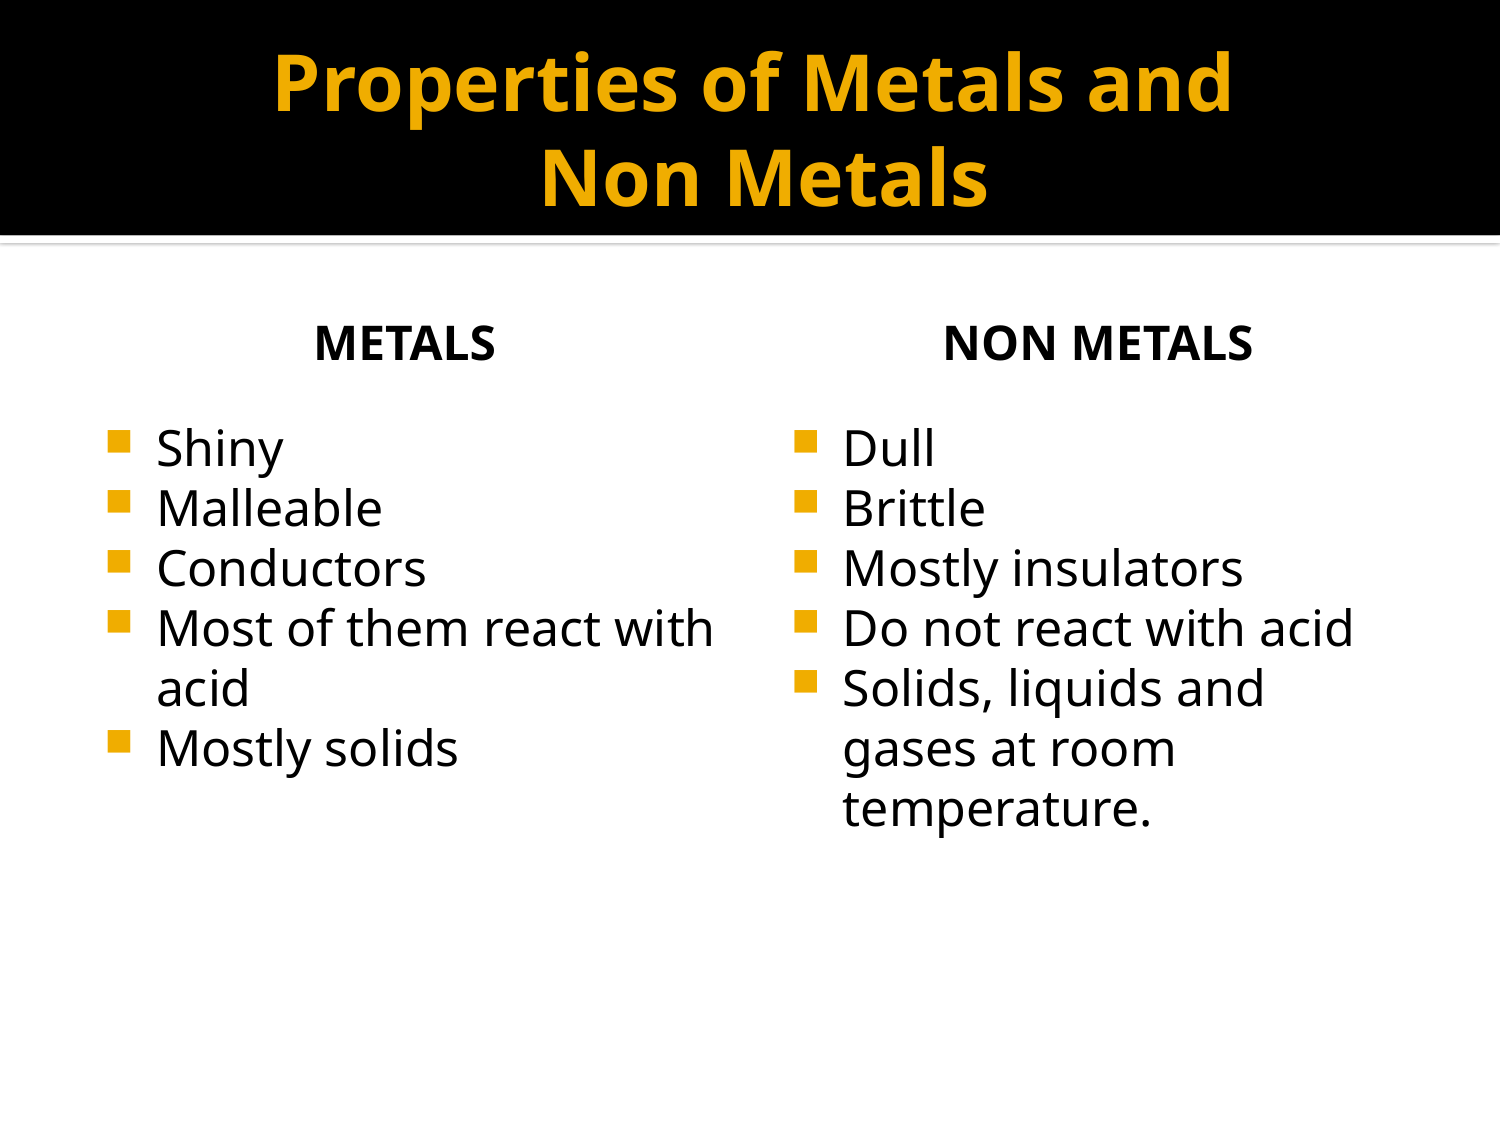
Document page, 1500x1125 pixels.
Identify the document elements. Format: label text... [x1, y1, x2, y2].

list Non Metals [761, 278, 1425, 396]
title Properties of Metals and Non Metals [75, 24, 1425, 231]
list Metals [75, 278, 738, 396]
list Dull Brittle Mostly insulators Do not react with acid Solids, liquids and gases at room temperature. [761, 401, 1425, 1050]
list Shiny Malleable Conductors Most of them react with acid Mostly solids [75, 401, 738, 1050]
